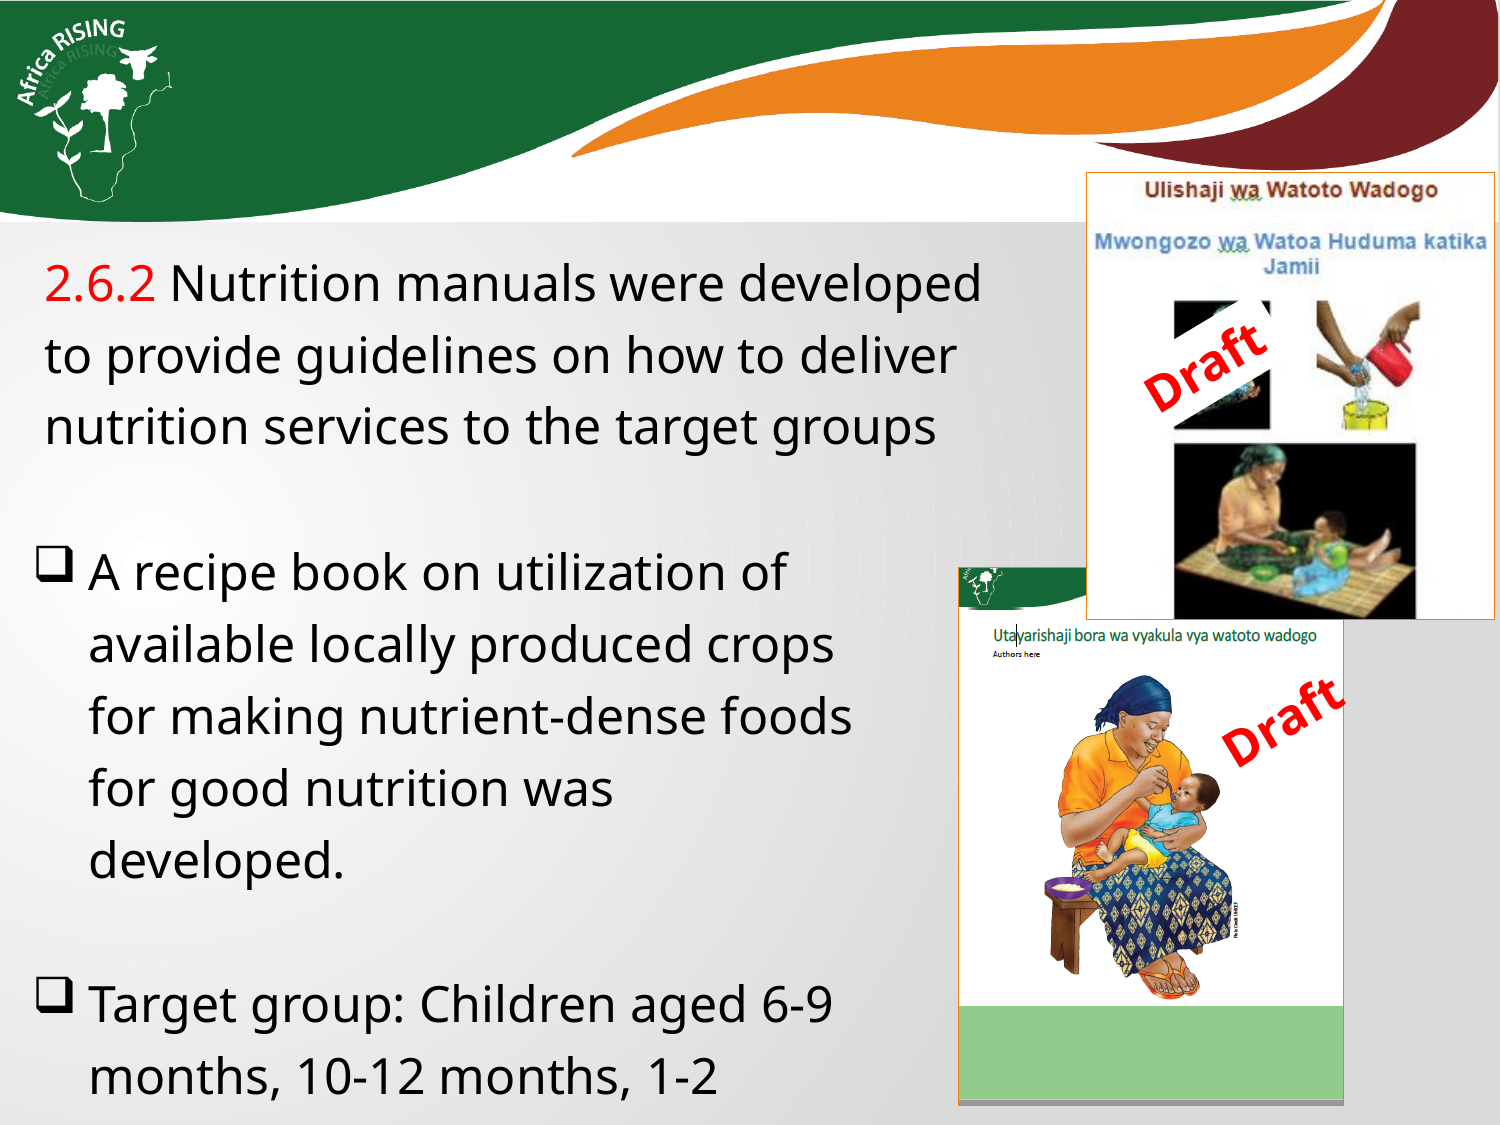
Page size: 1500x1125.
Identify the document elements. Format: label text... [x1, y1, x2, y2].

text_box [957, 566, 1365, 1107]
text_box 2.6.2 Nutrition manuals were developed to provide guidelines on how to deliver nutrition services to the target groups [29, 231, 1034, 463]
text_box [1086, 172, 1495, 620]
text_box A recipe book on utilization of available locally produced crops for making nutrient-dense foods for good nutrition was developed. Target group: Children aged 6-9 months, 10-12 months, 1-2 years, lactating mothers and the elderly. [17, 520, 880, 1125]
picture [0, 0, 1499, 222]
